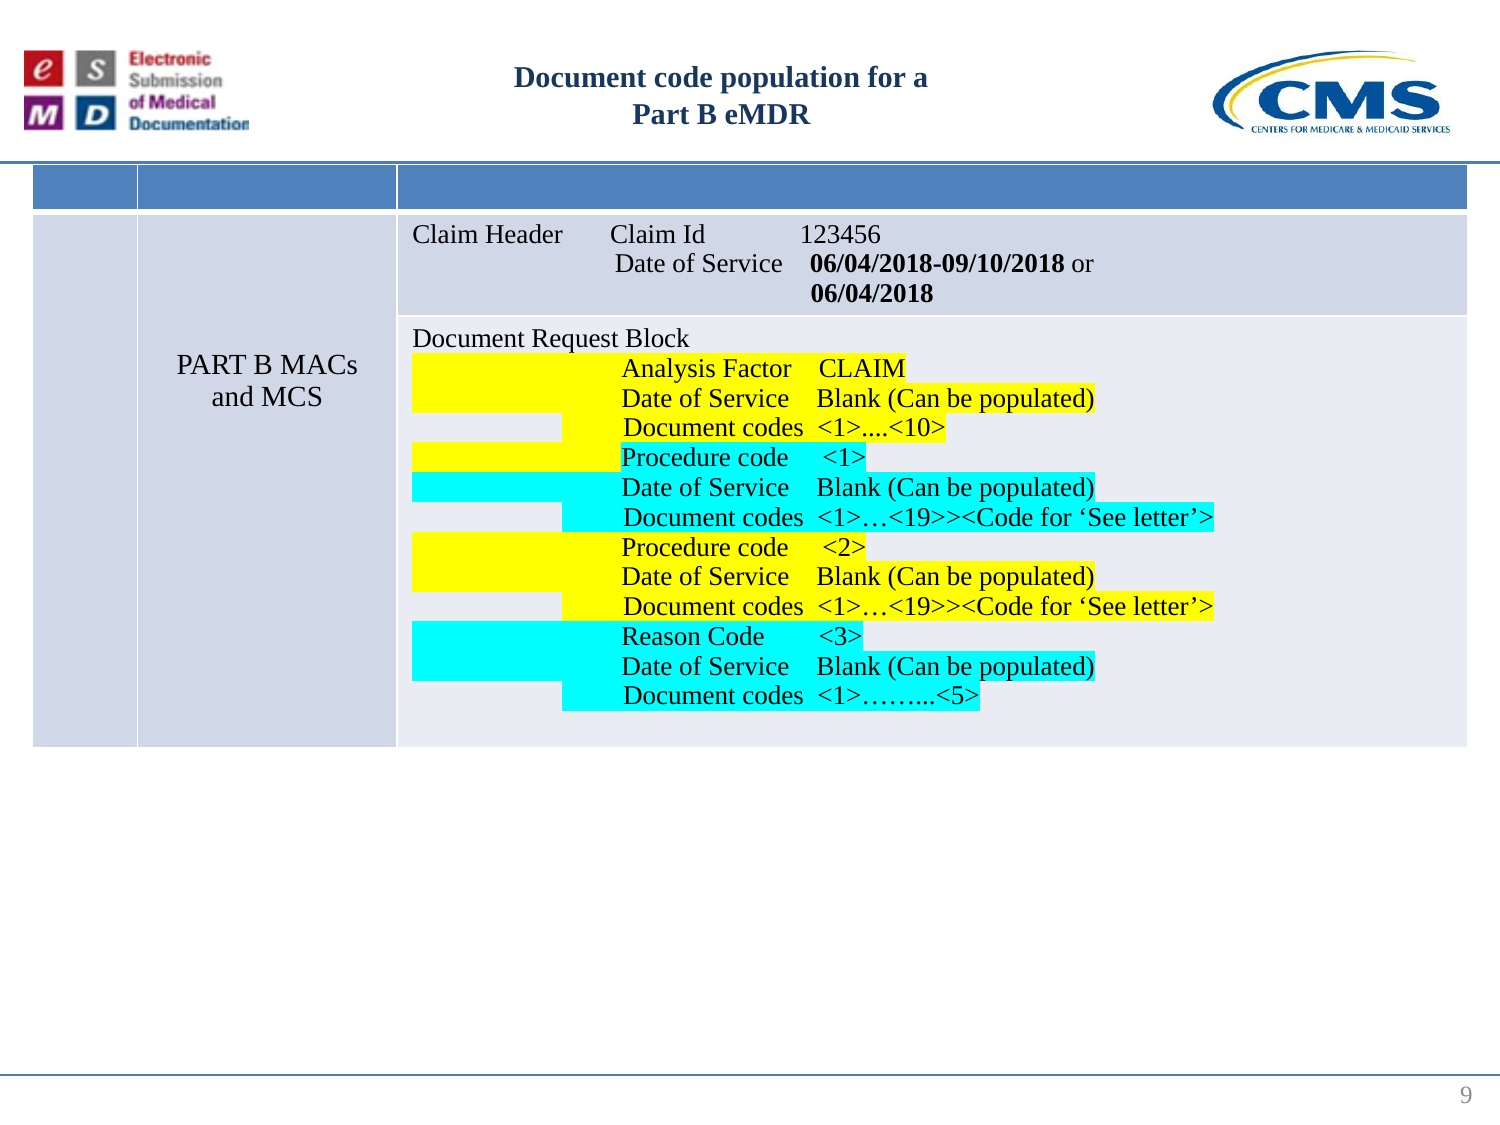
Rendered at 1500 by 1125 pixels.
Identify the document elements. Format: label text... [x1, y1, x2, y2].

table_cell PART B MACs and MCS [138, 215, 396, 747]
table_cell [33, 215, 137, 747]
slide_number 9 [1400, 1084, 1488, 1113]
table_cell Document Request Block Analysis Factor CLAIM Date of Service Blank (Can be populated) Document codes <1>....<10> Procedure code <1> Date of Service Blank (Can be populated) Document codes <1>…<19>><Code for ‘See letter’> Procedure code <2> Date of Service Blank (Can be populated) Document codes <1>…<19>><Code for ‘See letter’> Reason Code <3> Date of Service Blank (Can be populated) Document codes <1>……...<5> [398, 317, 1467, 747]
text_box Document code population for a Part B eMDR [249, 49, 1191, 138]
table_header [138, 171, 396, 209]
table_header [33, 171, 137, 209]
table_cell Claim Header Claim Id 123456 Date of Service 06/04/2018-09/10/2018 or 06/04/2018 [398, 215, 1467, 315]
table_header [398, 171, 1467, 209]
picture [24, 49, 249, 156]
picture [1196, 37, 1476, 153]
